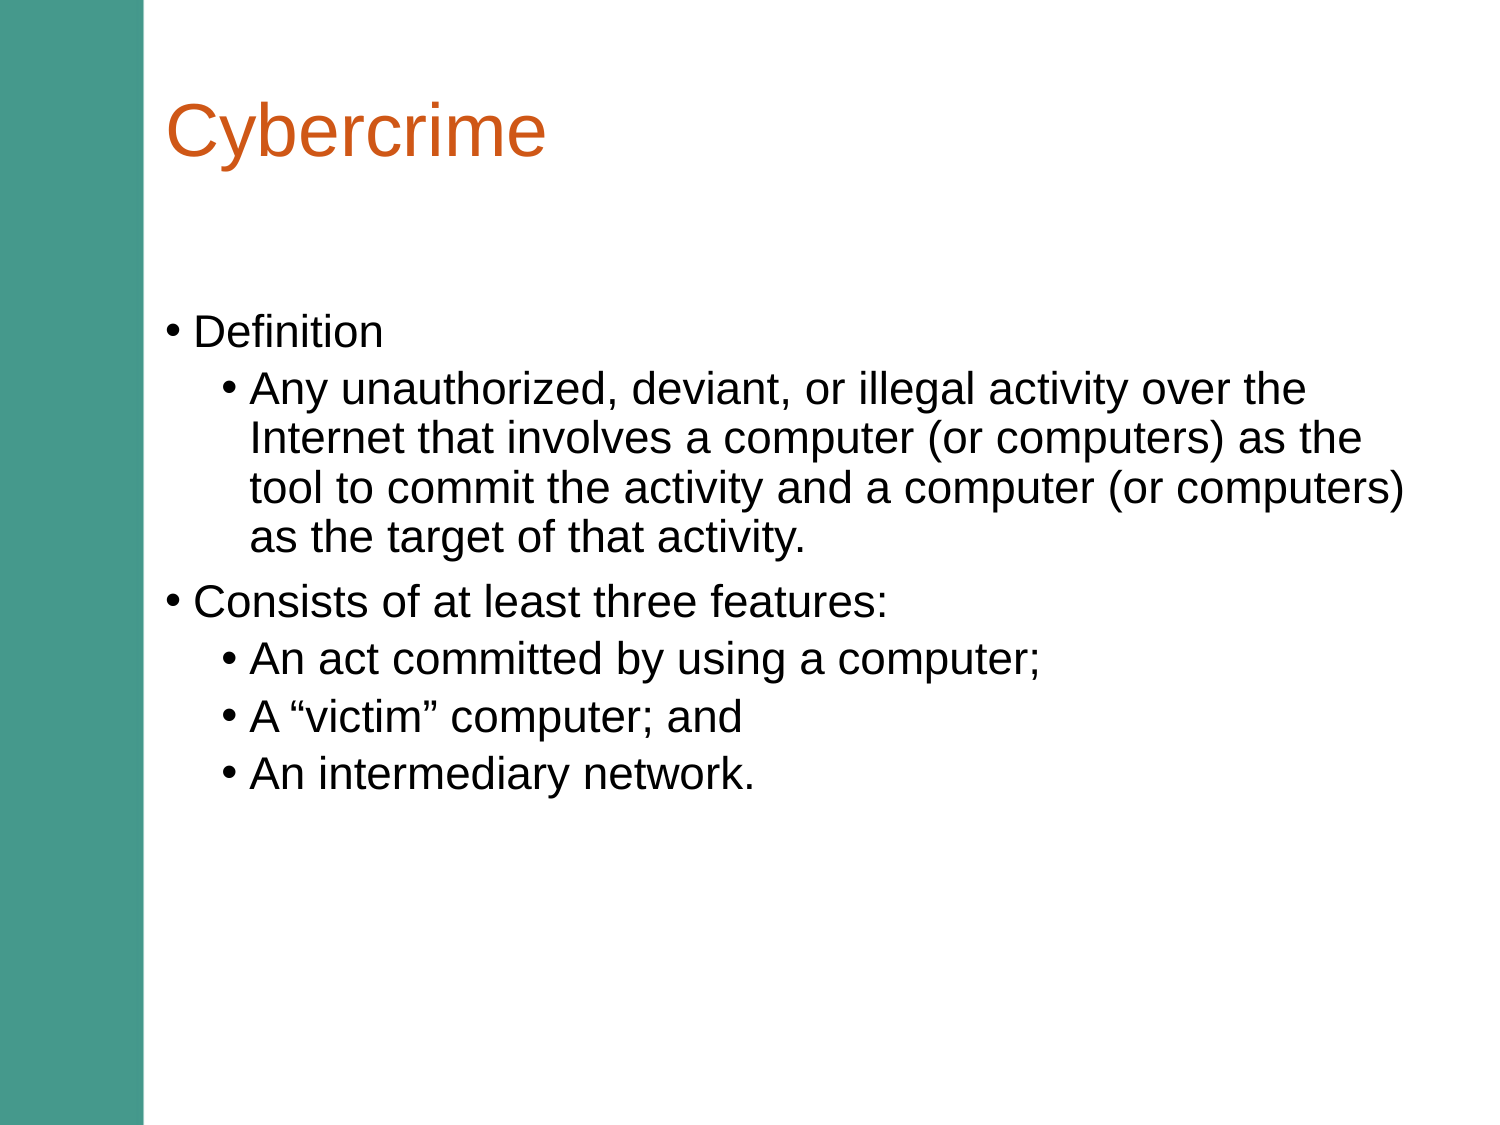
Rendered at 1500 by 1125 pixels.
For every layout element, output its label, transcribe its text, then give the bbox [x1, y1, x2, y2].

picture [0, 0, 1500, 1125]
title Cybercrime [150, 62, 1444, 203]
list Definition Any unauthorized, deviant, or illegal activity over the Internet that involves a computer (or computers) as the tool to commit the activity and a computer (or computers) as the target of that activity. Consists of at least three features: An act committed by using a computer; A “victim” computer; and An intermediary network. [150, 299, 1444, 1014]
